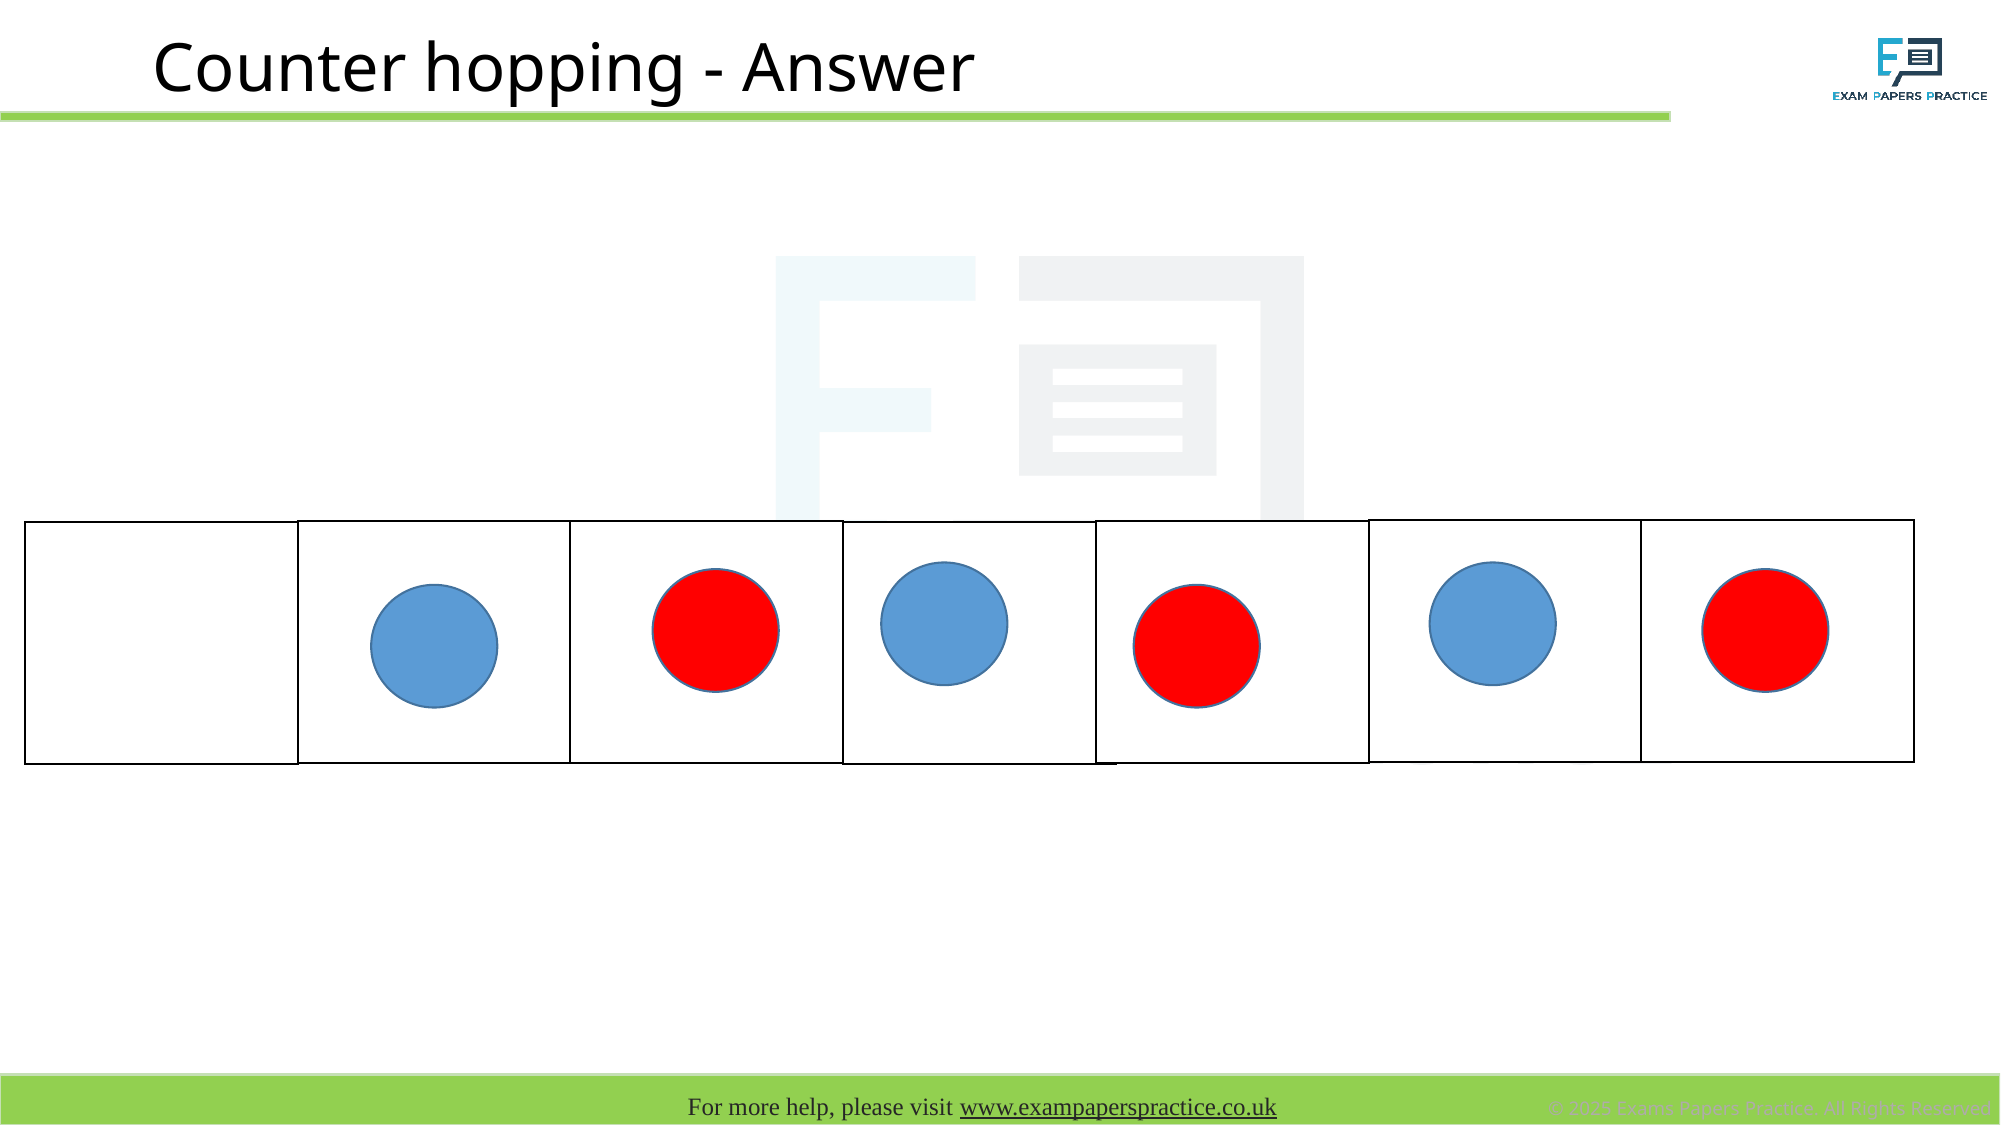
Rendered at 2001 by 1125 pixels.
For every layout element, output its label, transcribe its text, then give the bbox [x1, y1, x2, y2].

text_box [1132, 583, 1261, 709]
text_box [24, 521, 299, 765]
text_box [1095, 520, 1370, 764]
text_box [370, 583, 499, 709]
text_box [297, 520, 569, 764]
text_box [651, 568, 780, 693]
text_box [1701, 568, 1830, 693]
text_box [1428, 561, 1557, 687]
title Counter hopping - Answer [137, 65, 1863, 75]
text_box [569, 520, 844, 764]
text_box [1368, 519, 1640, 763]
text_box [880, 561, 1009, 687]
text_box [1640, 519, 1915, 763]
text_box [842, 521, 1117, 765]
